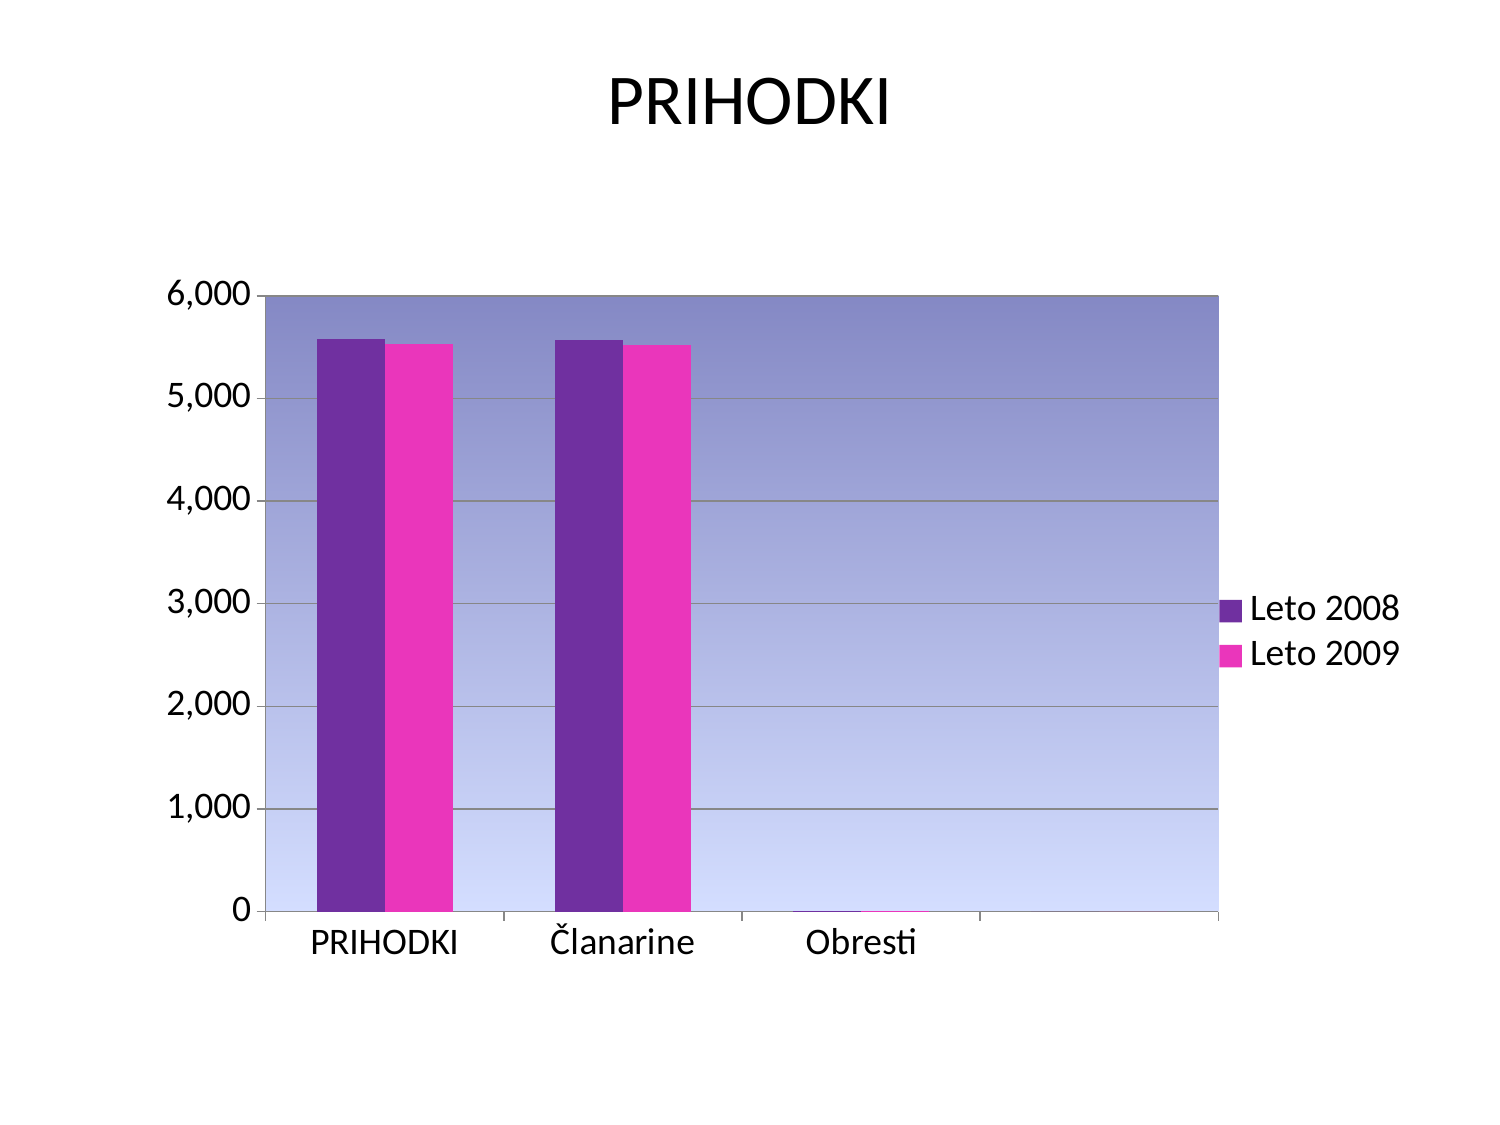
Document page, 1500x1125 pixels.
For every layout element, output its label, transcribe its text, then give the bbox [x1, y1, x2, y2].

title PRIHODKI [75, 45, 1425, 233]
chart [74, 262, 1426, 1006]
